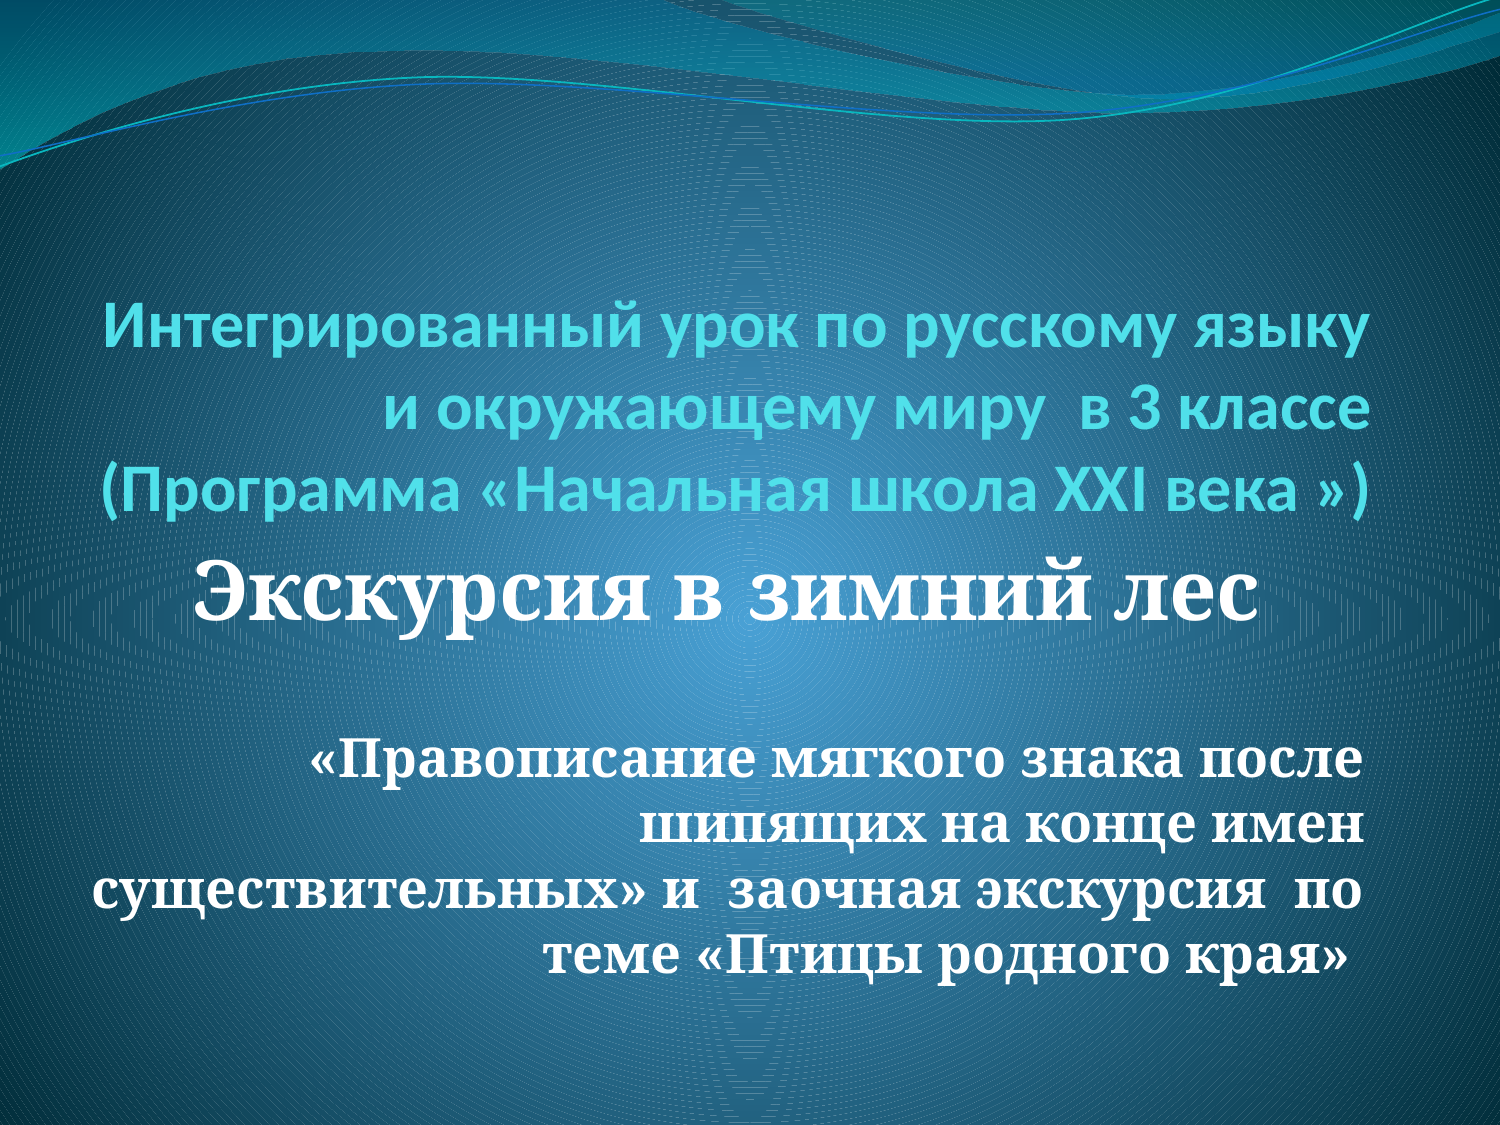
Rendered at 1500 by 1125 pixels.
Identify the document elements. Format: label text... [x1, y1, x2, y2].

title Интегрированный урок по русскому языку и окружающему миру в 3 классе (Программа «Начальная школа ХХI века ») [87, 224, 1376, 525]
subtitle Экскурсия в зимний лес «Правописание мягкого знака после шипящих на конце имен существительных» и заочная экскурсия по теме «Птицы родного края» [87, 529, 1376, 1043]
